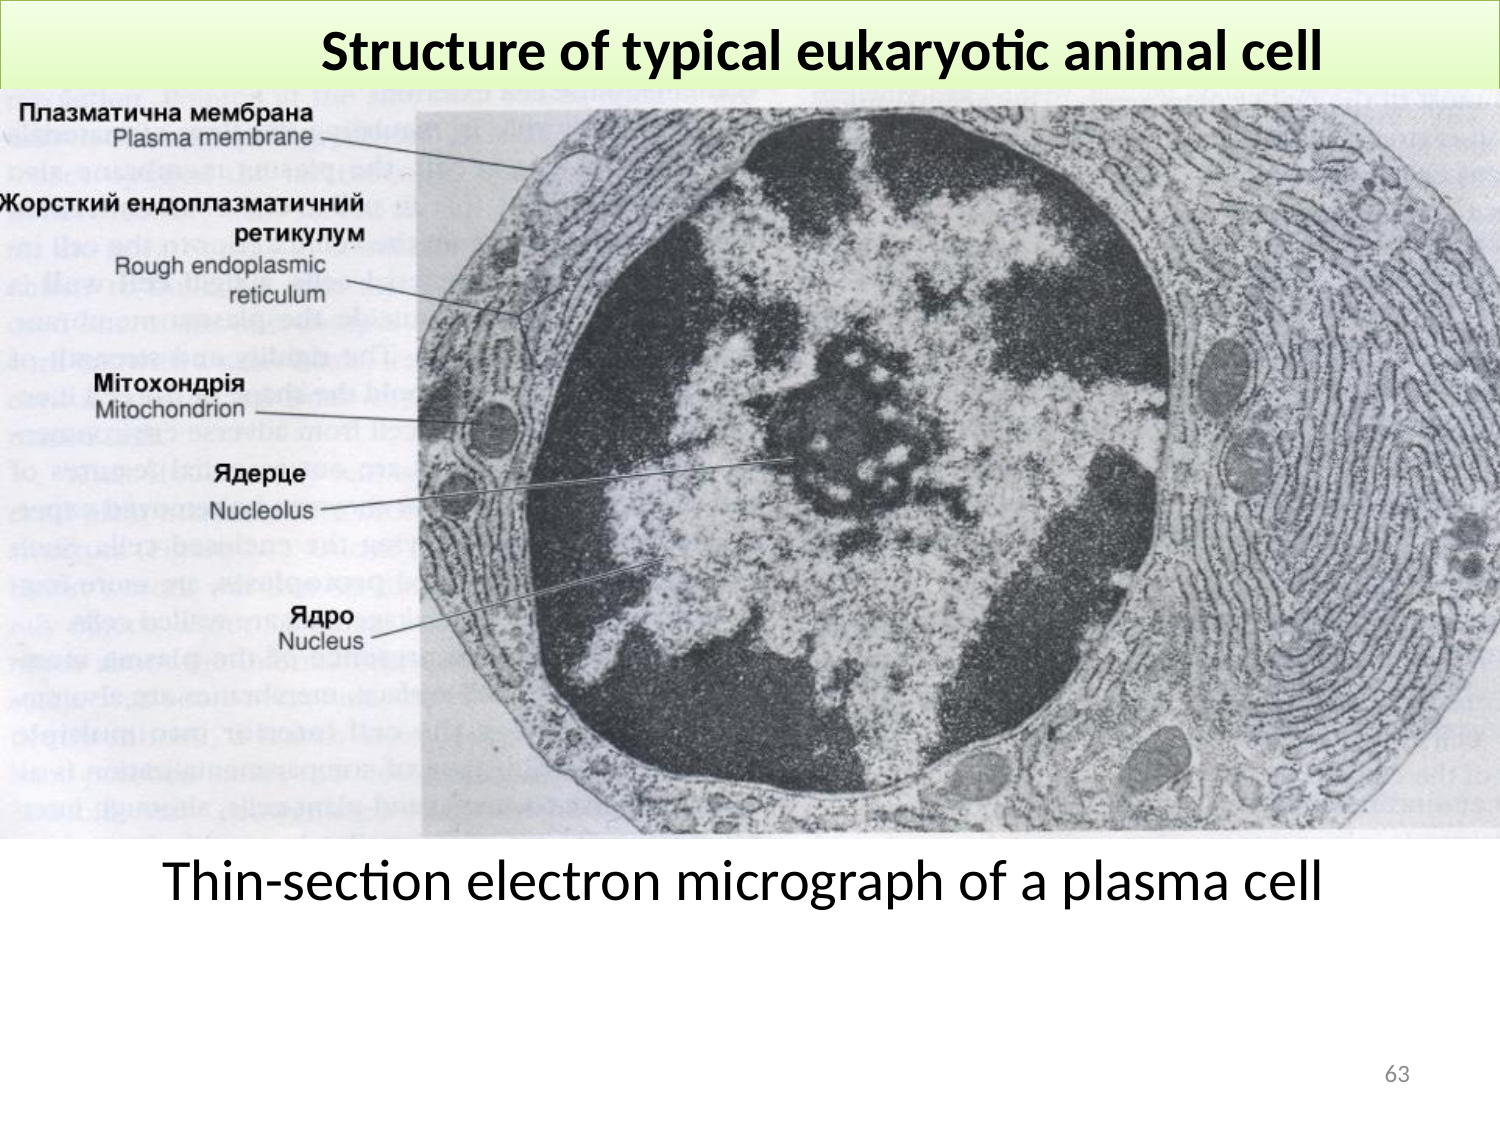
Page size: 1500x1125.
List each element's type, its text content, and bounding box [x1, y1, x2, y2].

picture [0, 89, 1500, 839]
title Structure of typical eukaryotic animal cell [0, 0, 1500, 88]
list Thin-section electron micrograph of a plasma cell [147, 847, 1436, 1000]
slide_number 63 [1074, 1042, 1425, 1103]
